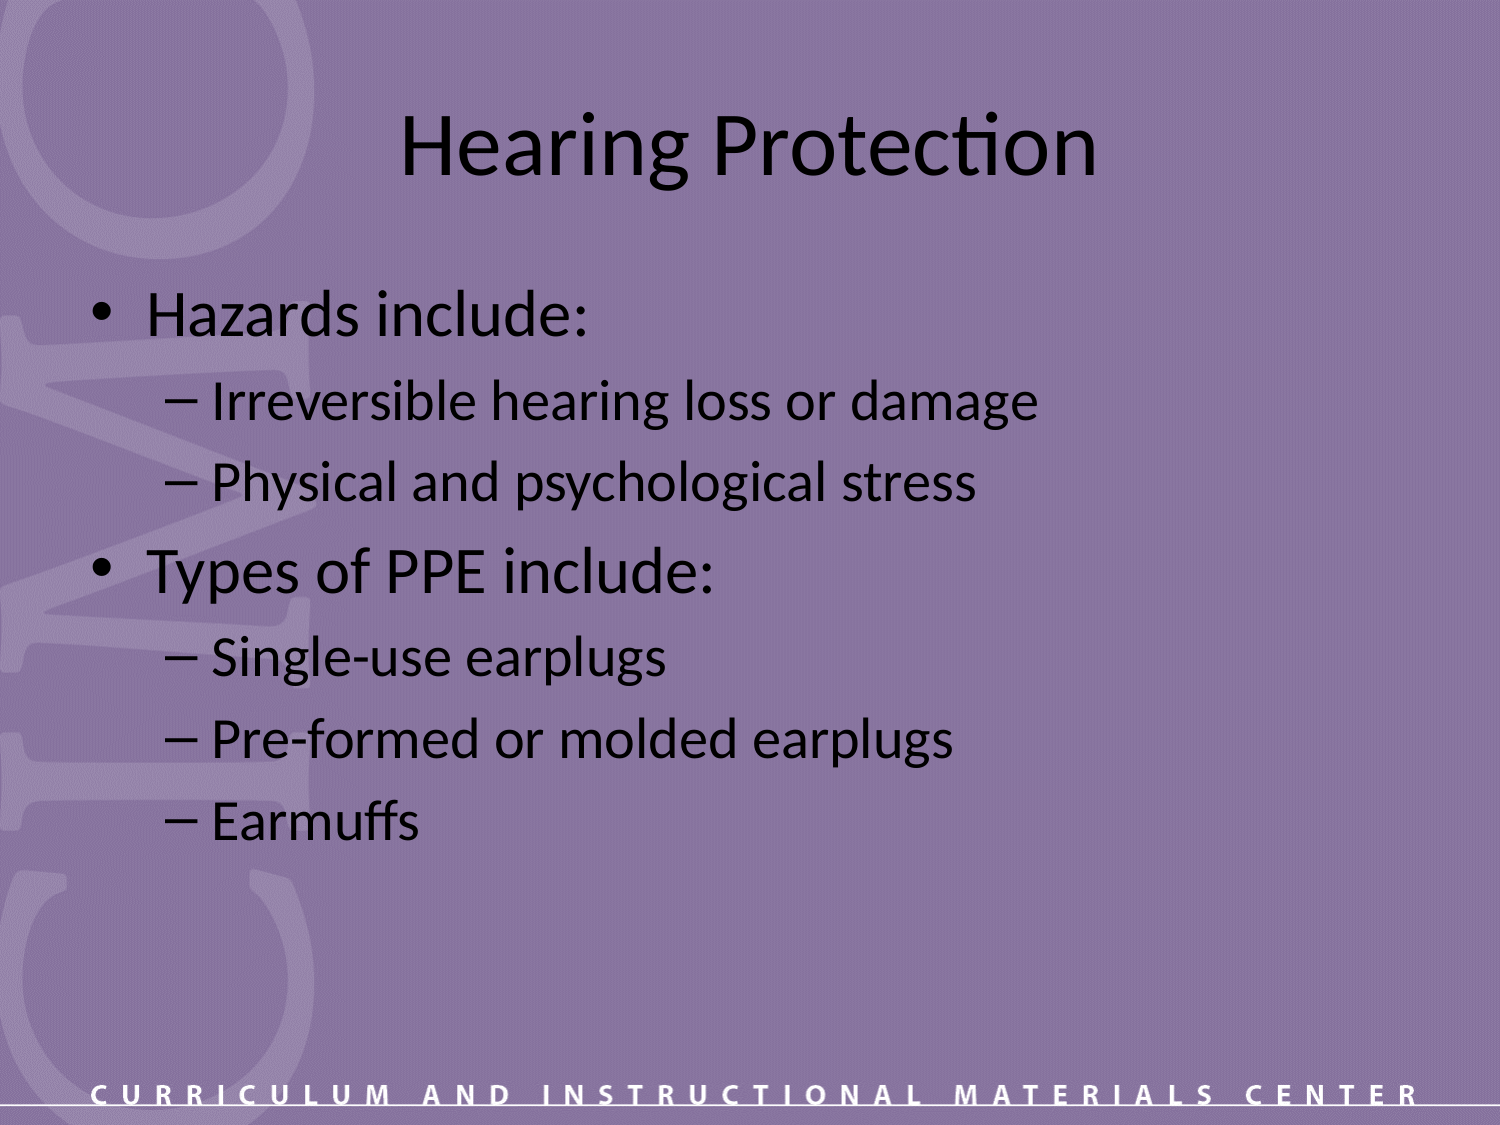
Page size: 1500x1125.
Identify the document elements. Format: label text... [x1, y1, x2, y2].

title Hearing Protection [75, 45, 1425, 233]
list Hazards include: Irreversible hearing loss or damage Physical and psychological stress Types of PPE include: Single-use earplugs Pre-formed or molded earplugs Earmuffs [75, 262, 1425, 1005]
